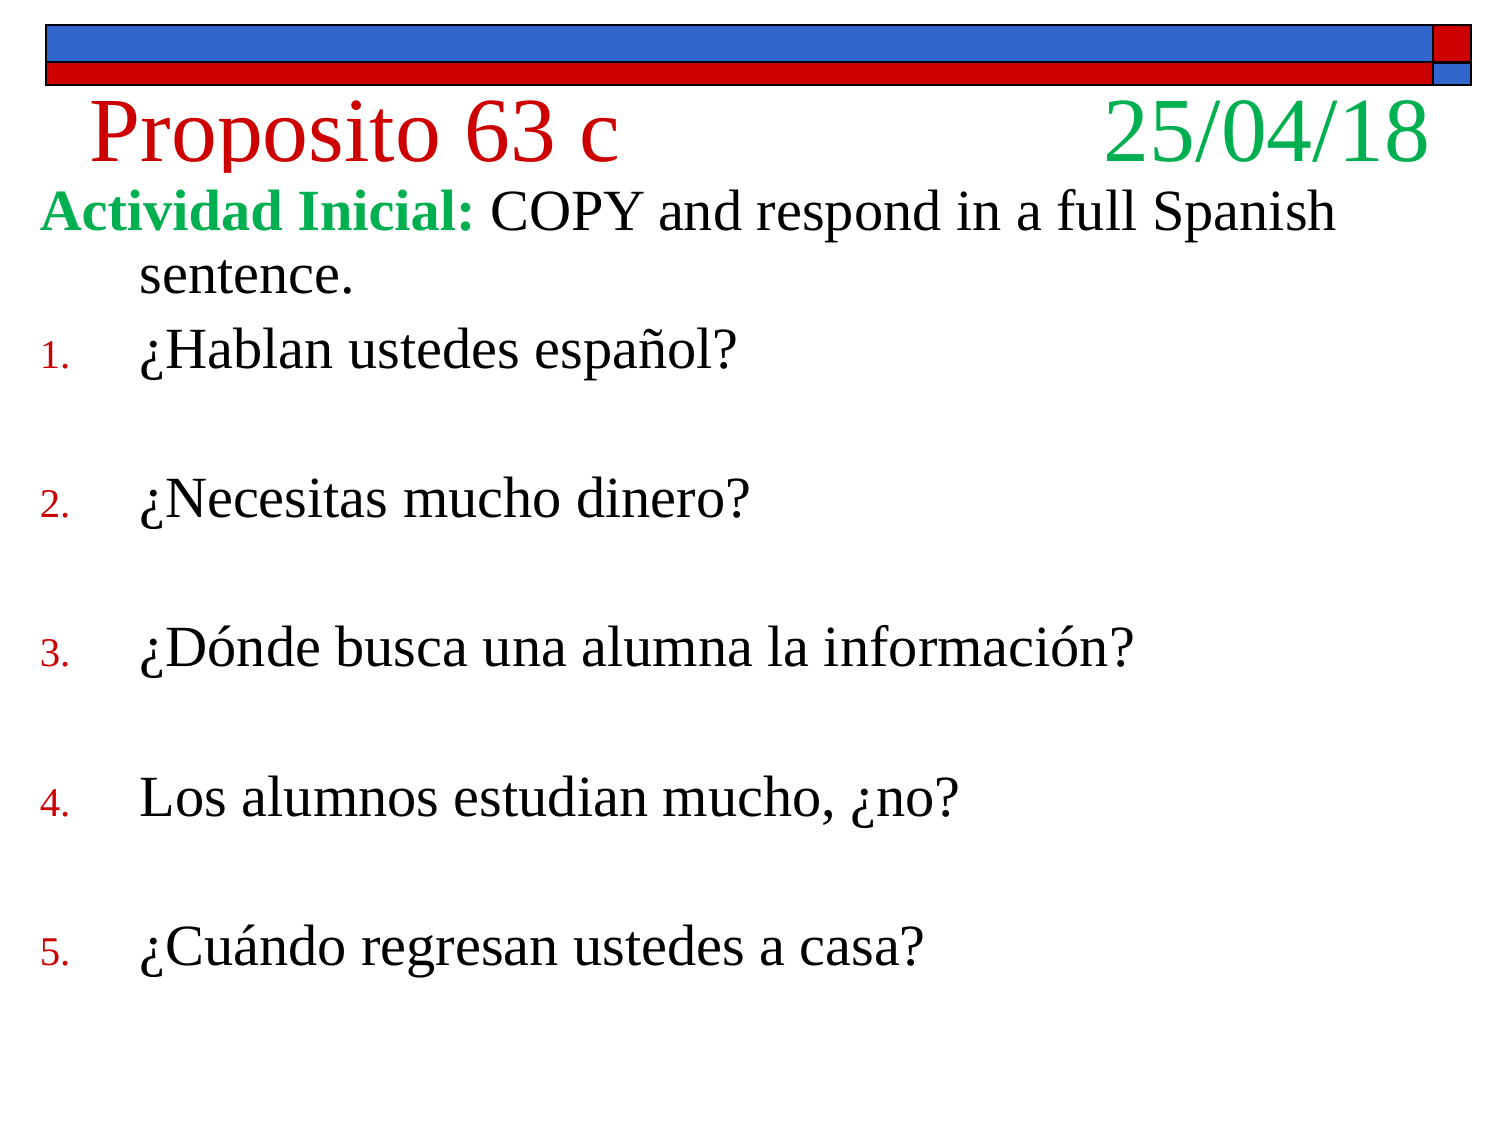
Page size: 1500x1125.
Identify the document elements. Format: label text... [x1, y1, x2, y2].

text_box Actividad Inicial: COPY and respond in a full Spanish sentence. ¿Hablan ustedes español? ¿Necesitas mucho dinero? ¿Dónde busca una alumna la información? Los alumnos estudian mucho, ¿no? ¿Cuándo regresan ustedes a casa? [24, 172, 1488, 998]
text_box Proposito 63 c 25/04/18 [75, 62, 1475, 172]
